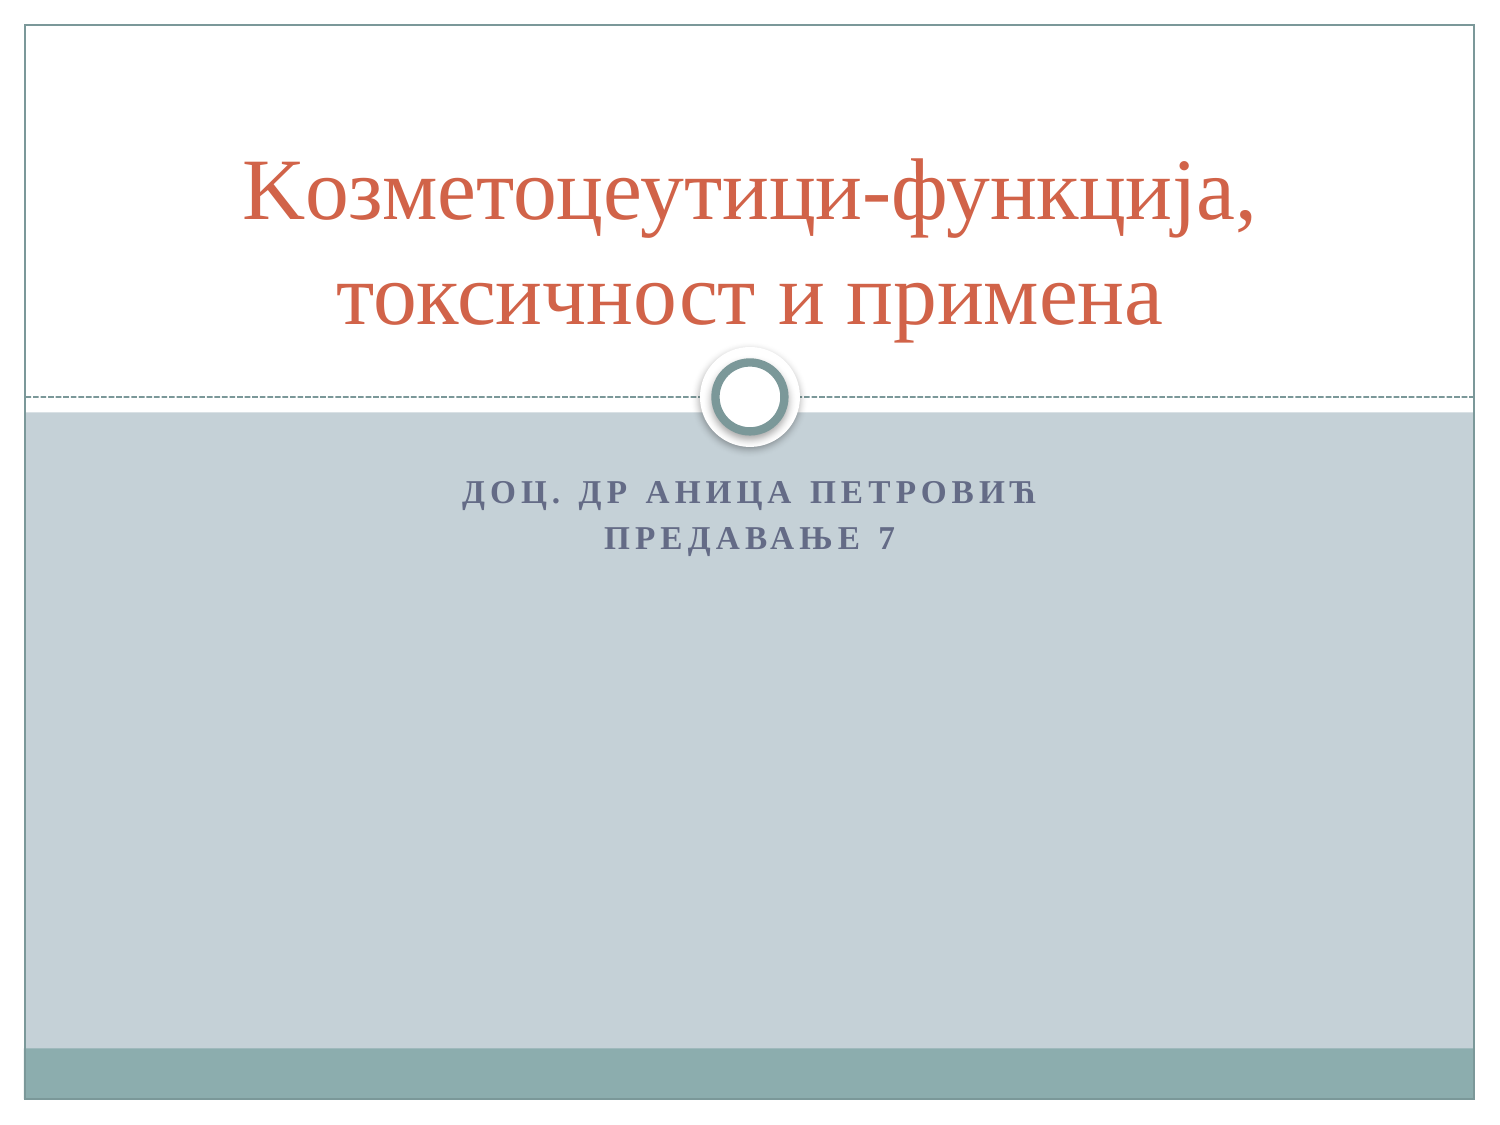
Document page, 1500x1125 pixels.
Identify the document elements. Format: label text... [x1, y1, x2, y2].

title Kозметоцеутици-функција, токсичност и примена [112, 62, 1388, 350]
subtitle Доц. др Аница Петровић Предавање 7 [225, 462, 1275, 750]
